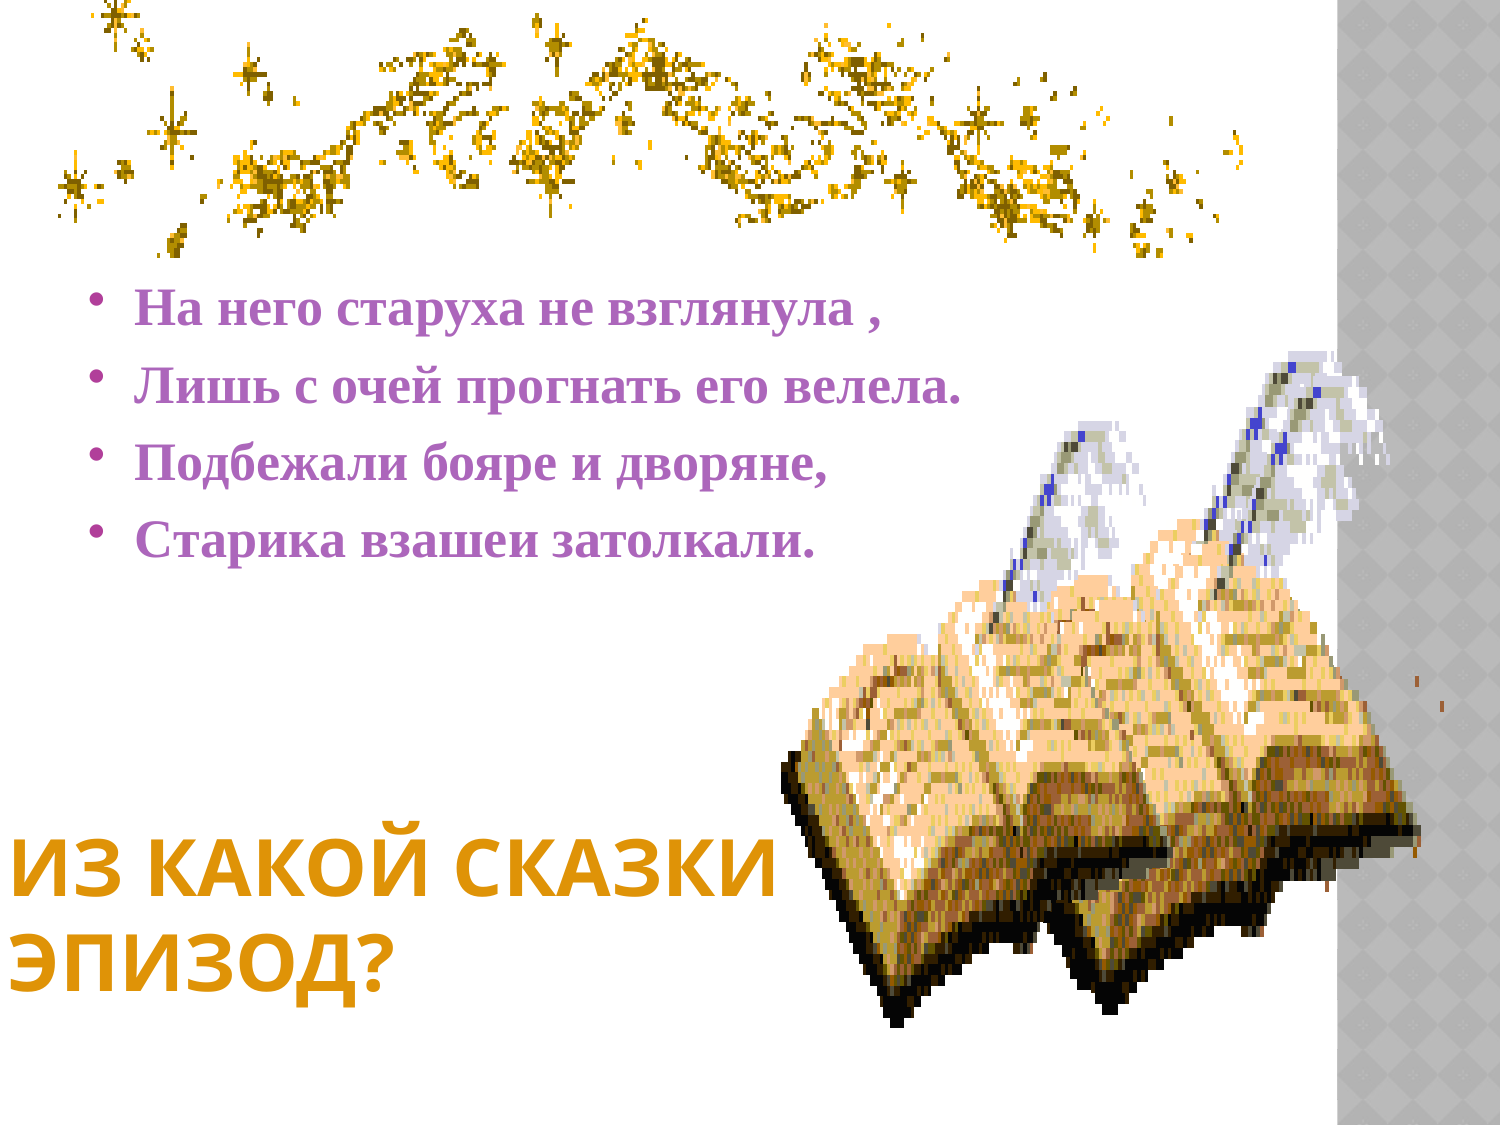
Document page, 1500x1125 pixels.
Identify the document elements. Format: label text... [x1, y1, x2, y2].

title Из какой сказки эпизод? [0, 0, 755, 1008]
picture [761, 351, 1500, 1083]
text_box [1248, 90, 1388, 215]
picture [58, 0, 1243, 259]
list На него старуха не взглянула , Лишь с очей прогнать его велела. Подбежали бояре и дворяне, Старика взашеи затолкали. [75, 264, 1263, 750]
